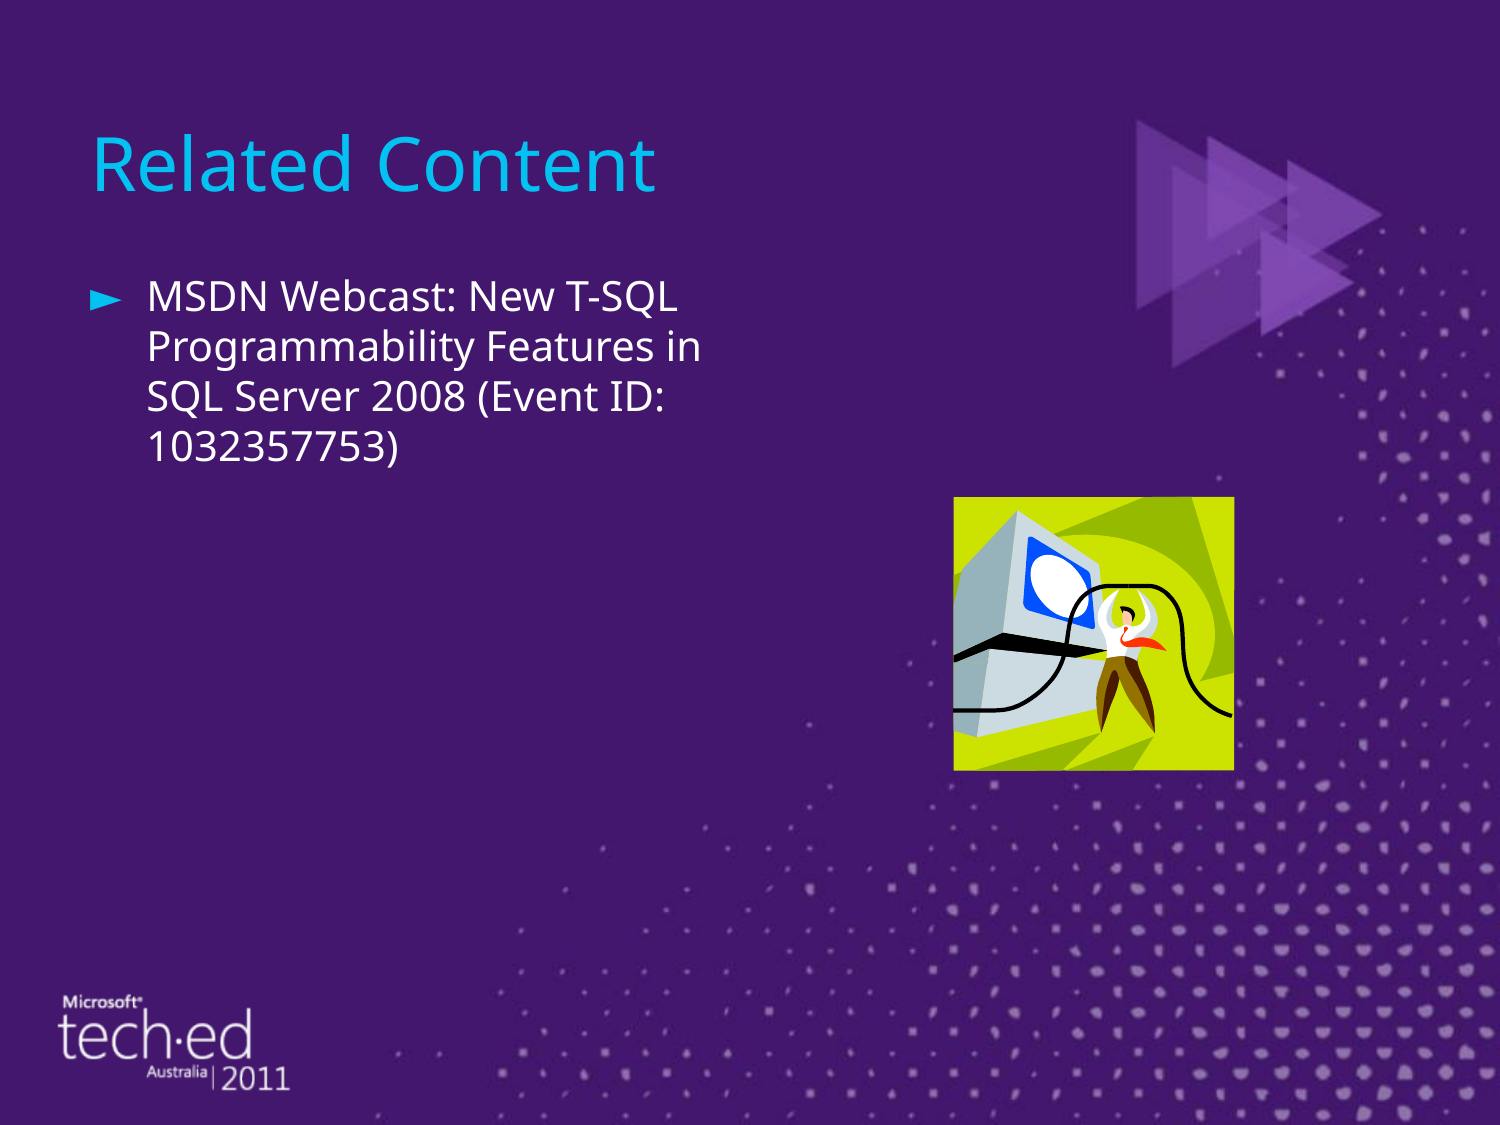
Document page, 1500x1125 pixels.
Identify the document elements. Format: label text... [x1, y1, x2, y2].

title Related Content [75, 67, 1425, 256]
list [952, 496, 1235, 771]
picture [0, 0, 1500, 1125]
list MSDN Webcast: New T-SQL Programmability Features in SQL Server 2008 (Event ID: 1032357753) [75, 262, 738, 1005]
